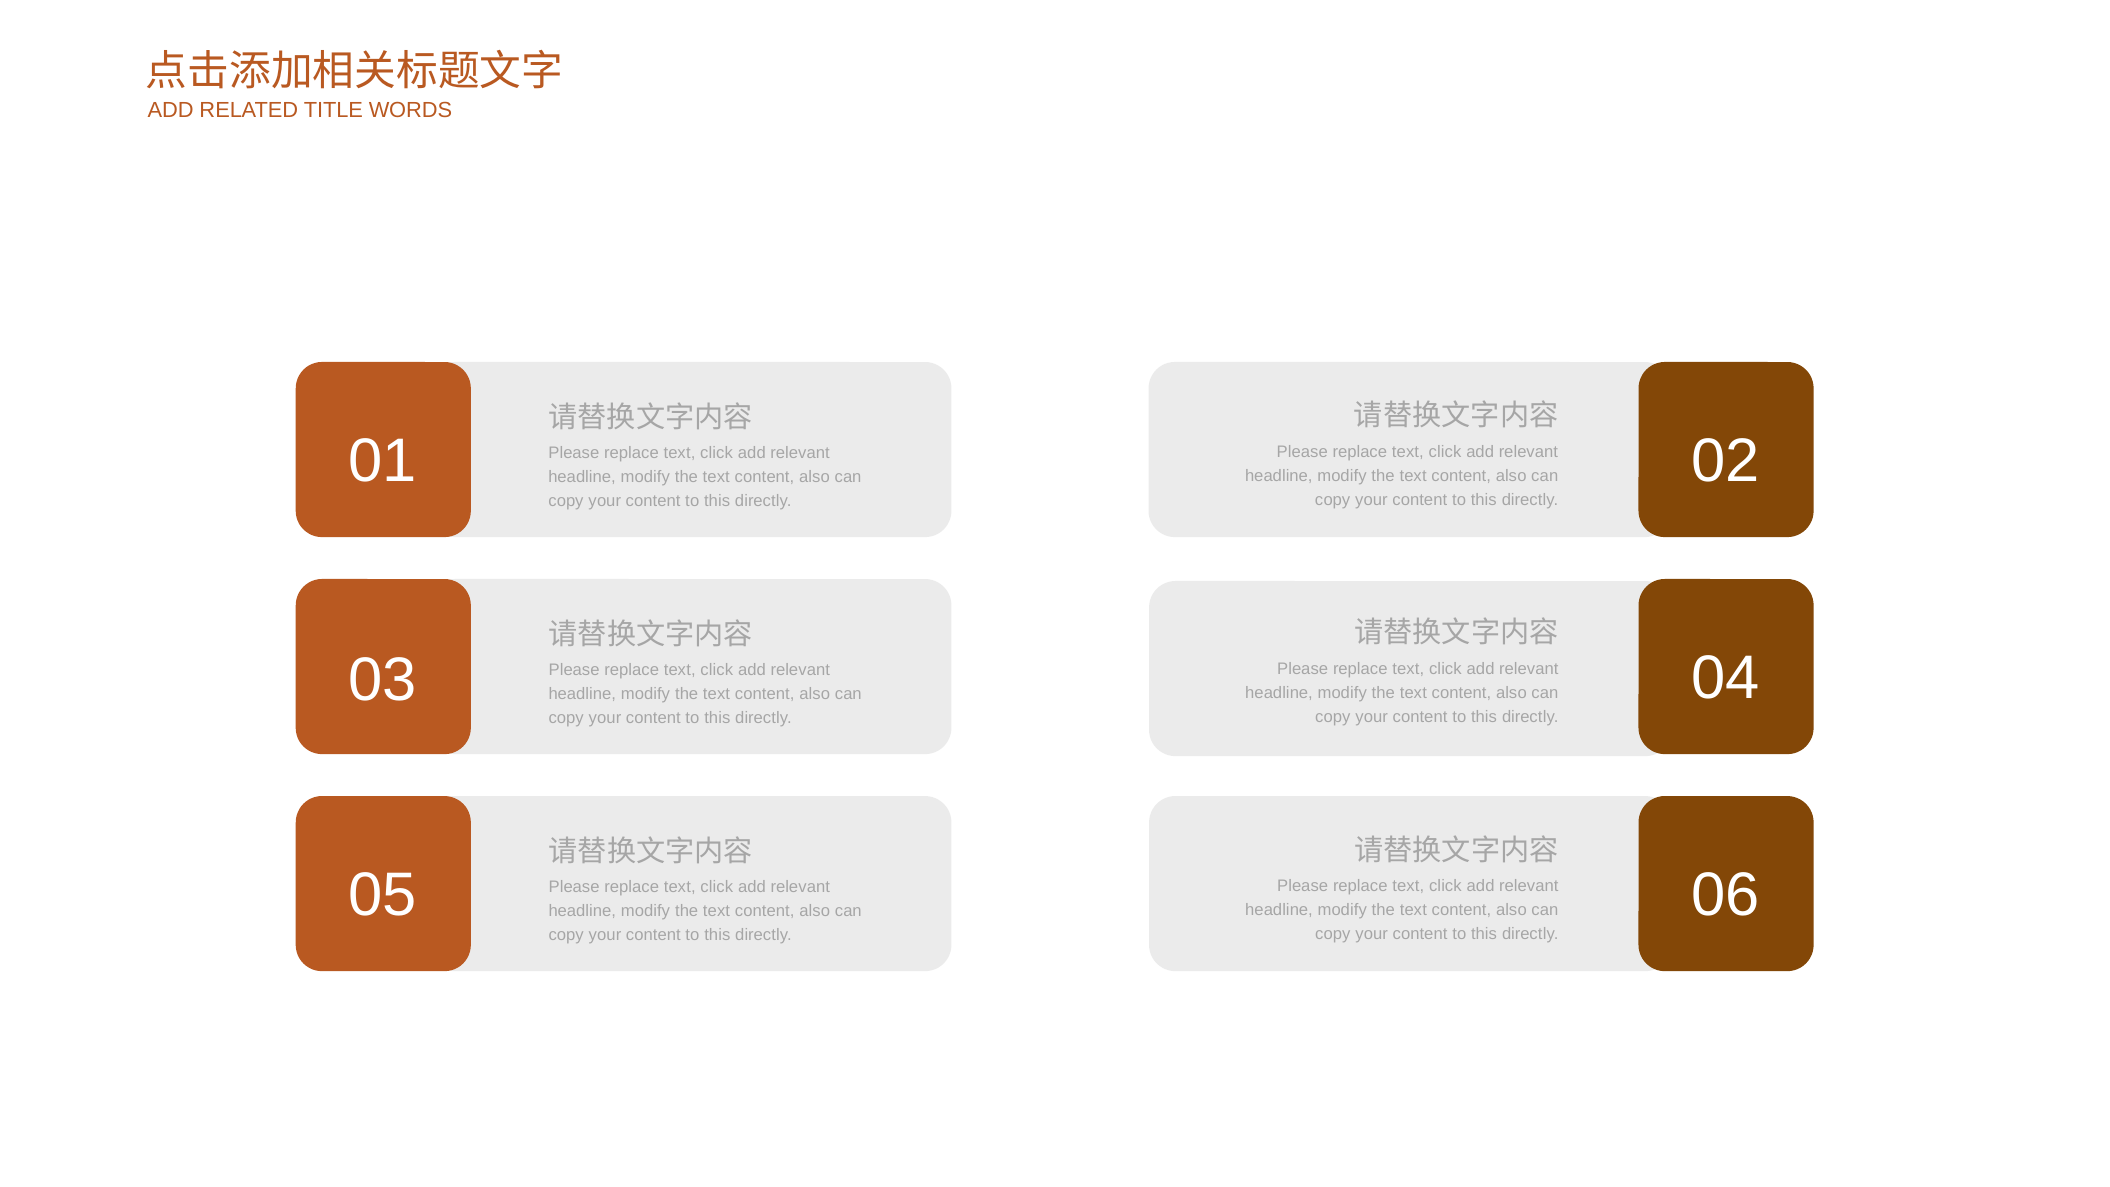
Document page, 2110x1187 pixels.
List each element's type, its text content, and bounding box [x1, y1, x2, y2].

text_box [295, 361, 1814, 972]
text_box ADD RELATED TITLE WORDS [147, 96, 453, 123]
text_box 点击添加相关标题文字 [145, 43, 564, 95]
